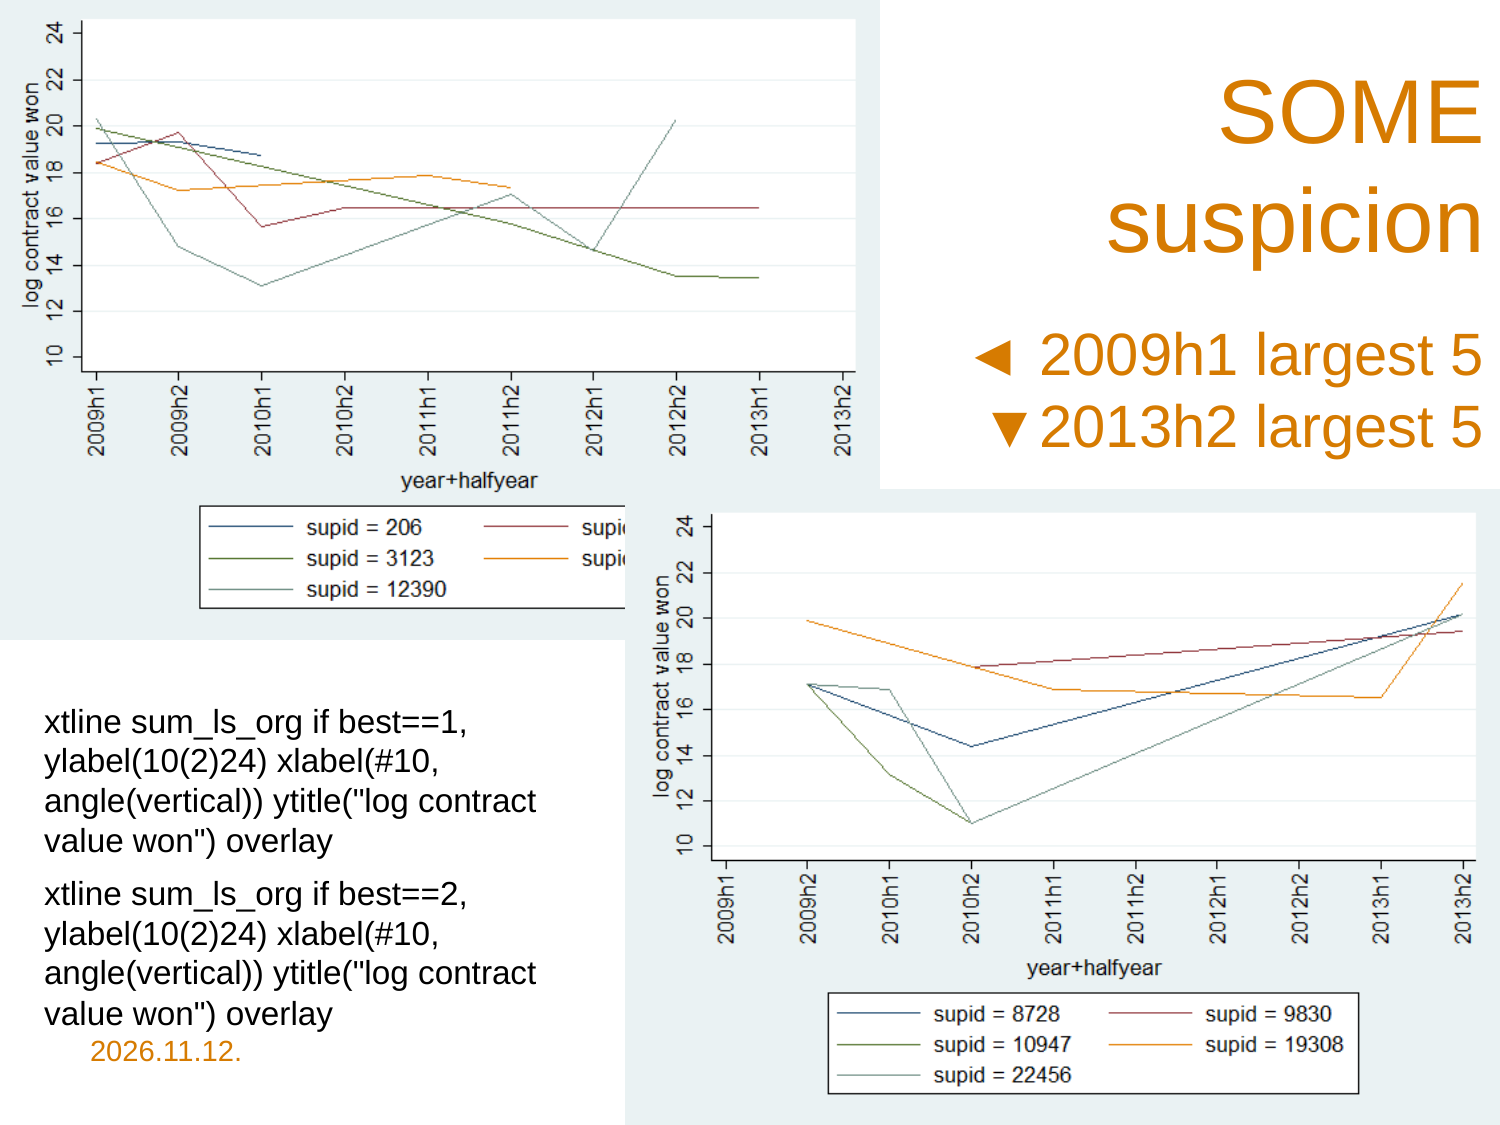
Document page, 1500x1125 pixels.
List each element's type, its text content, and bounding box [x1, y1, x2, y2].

title SOME suspicion ◄ 2009h1 largest 5 ▼2013h2 largest 5 [903, 45, 1500, 467]
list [0, 0, 881, 640]
text_box xtline sum_ls_org if best==1, ylabel(10(2)24) xlabel(#10, angle(vertical)) ytitle("log contract value won") overlay xtline sum_ls_org if best==2, ylabel(10(2)24) xlabel(#10, angle(vertical)) ytitle("log contract value won") overlay [29, 692, 609, 1039]
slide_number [74, 1039, 426, 1103]
picture [625, 489, 1500, 1125]
